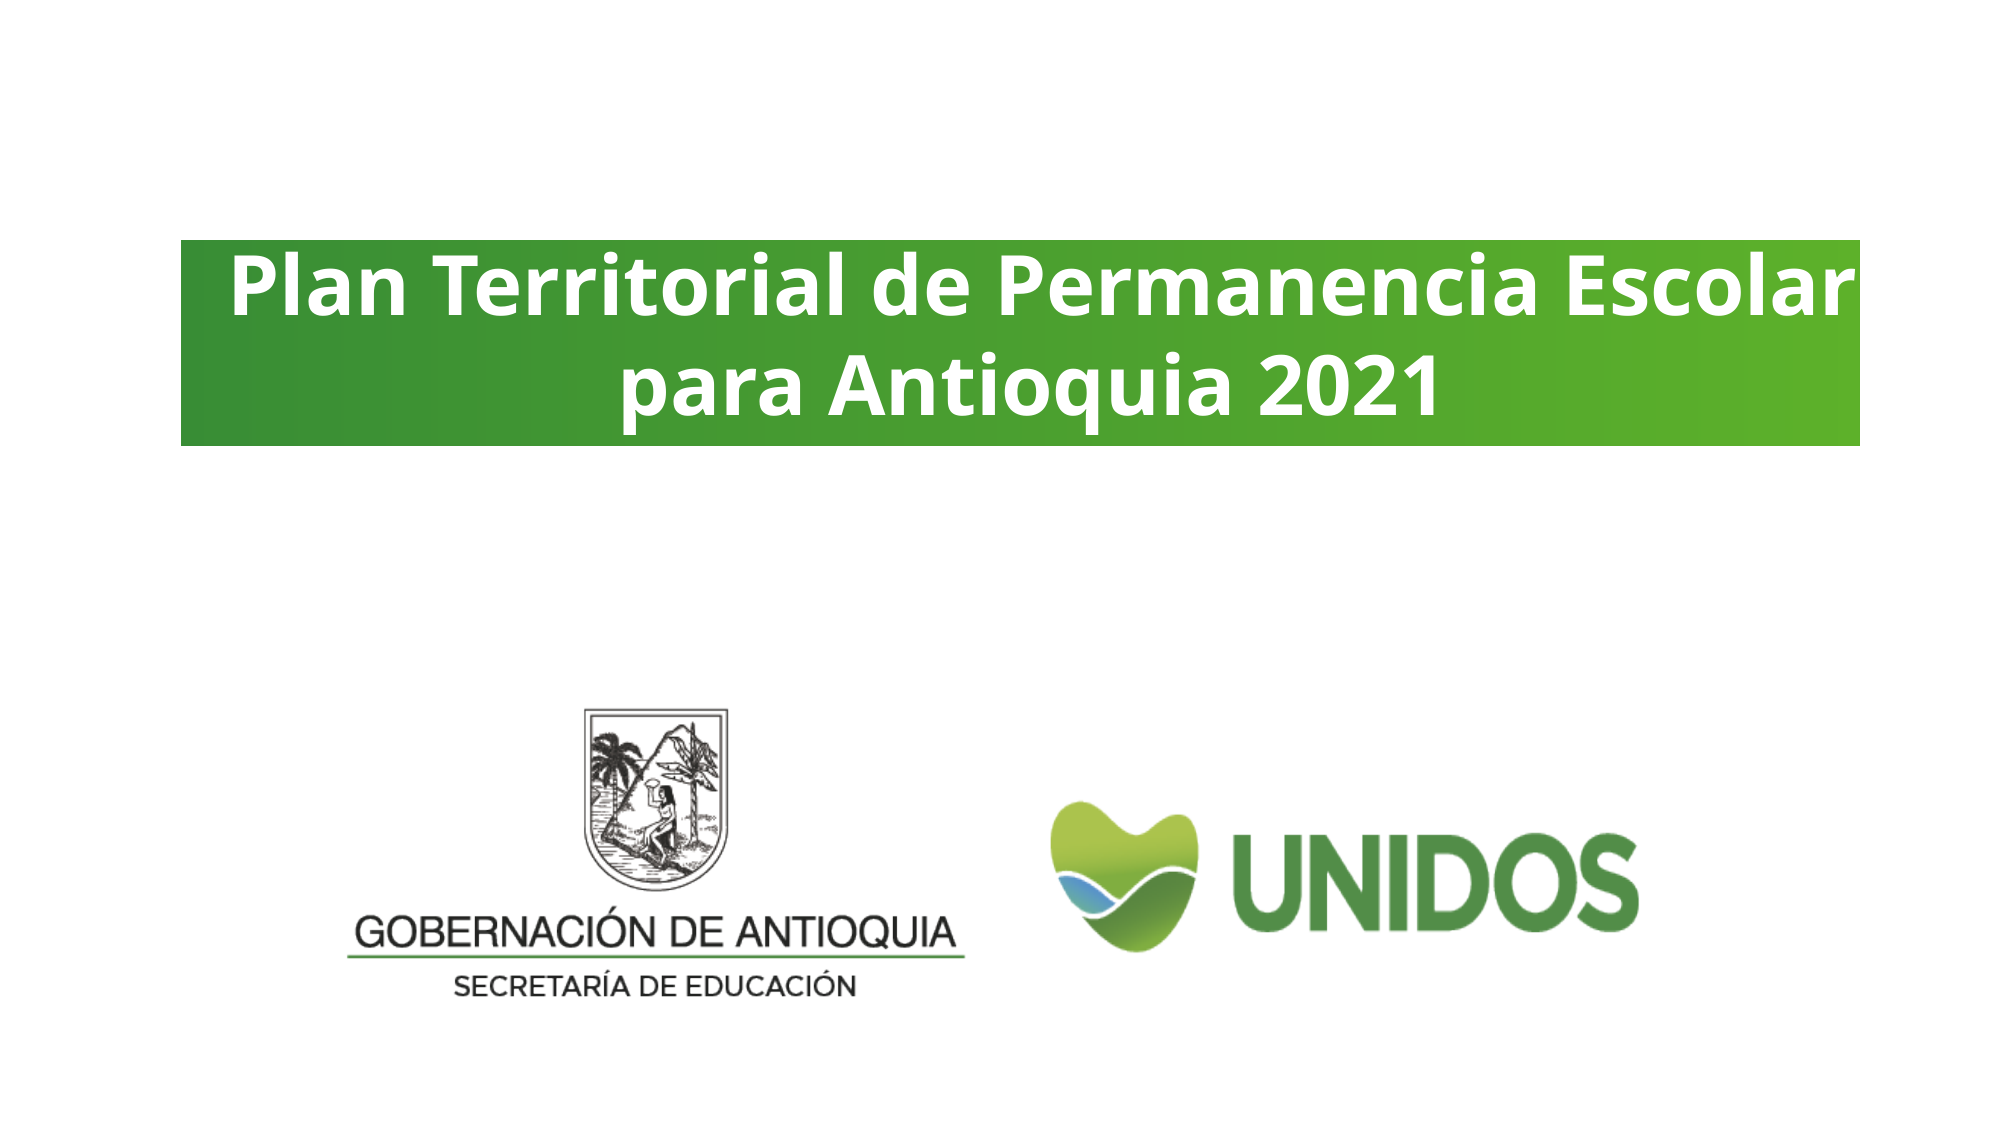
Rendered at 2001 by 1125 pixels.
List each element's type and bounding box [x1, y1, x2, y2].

picture [297, 588, 1710, 1125]
text_box [181, 224, 1874, 446]
